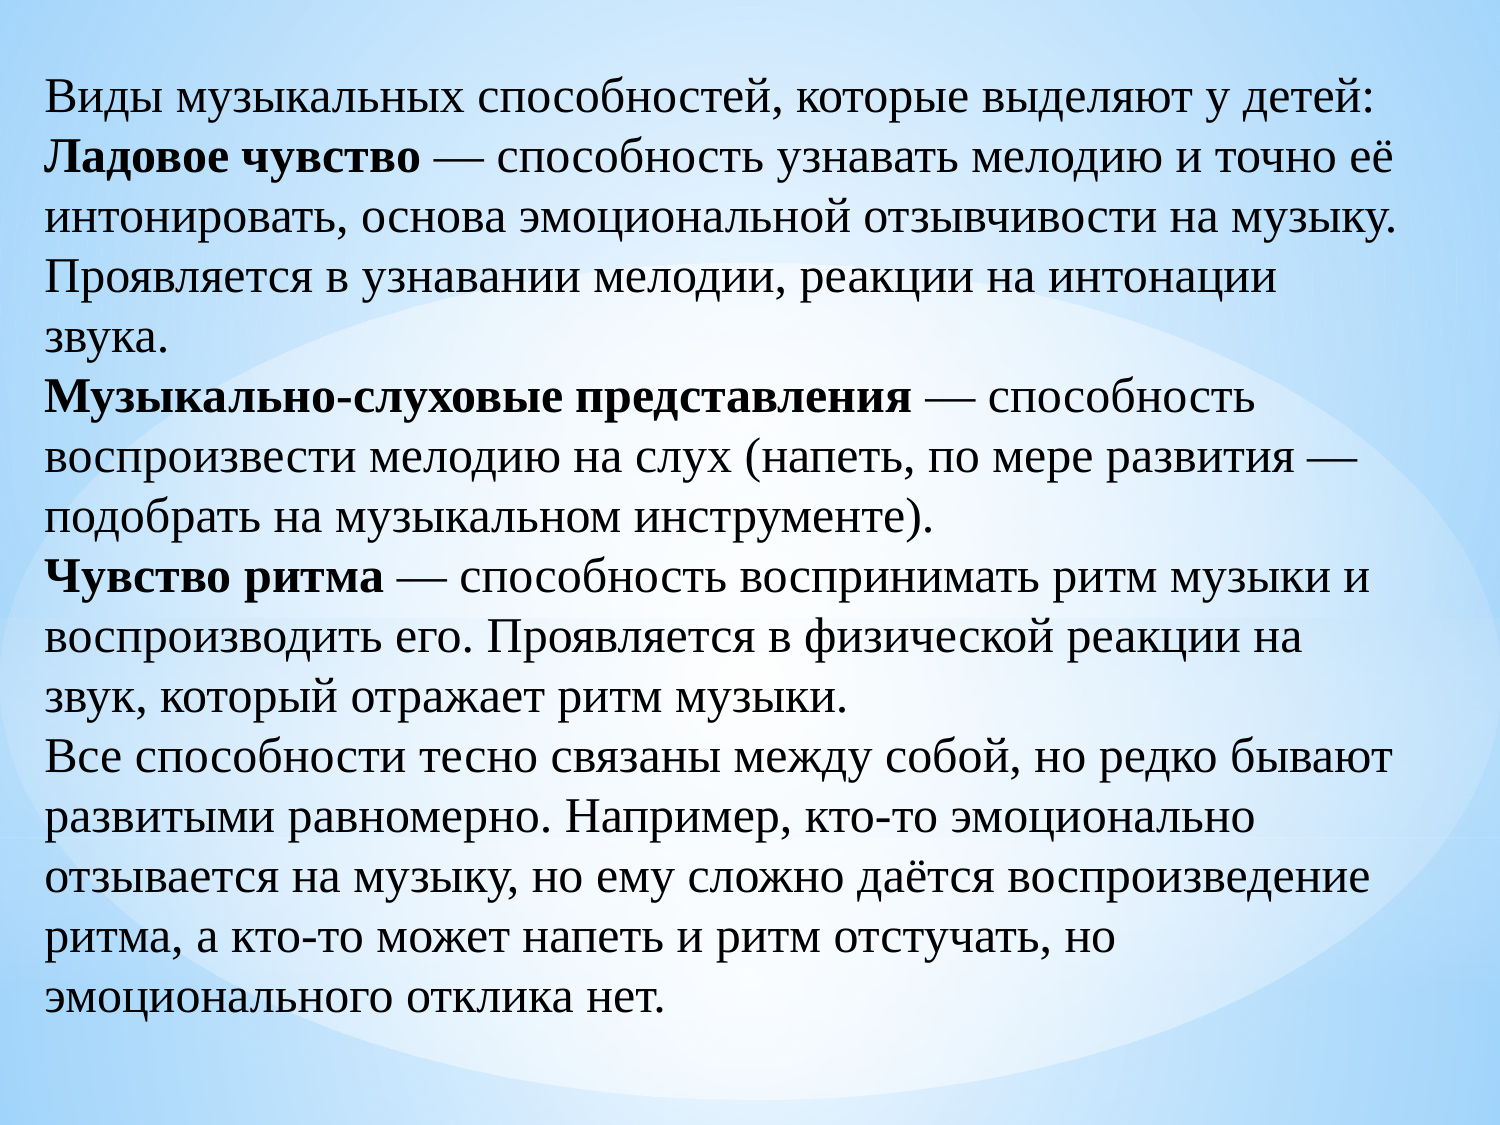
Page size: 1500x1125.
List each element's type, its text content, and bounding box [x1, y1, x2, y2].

title Виды музыкальных способностей, которые выделяют у детей: Ладовое чувство — способность узнавать мелодию и точно её интонировать, основа эмоциональной отзывчивости на музыку. Проявляется в узнавании мелодии, реакции на интонации звука. Музыкально-слуховые представления — способность воспроизвести мелодию на слух (напеть, по мере развития — подобрать на музыкальном инструменте). Чувство ритма — способность воспринимать ритм музыки и воспроизводить его. Проявляется в физической реакции на звук, который отражает ритм музыки. Все способности тесно связаны между собой, но редко бывают развитыми равномерно. Например, кто-то эмоционально отзывается на музыку, но ему сложно даётся воспроизведение ритма, а кто-то может напеть и ритм отстучать, но эмоционального отклика нет. [29, 54, 1424, 1083]
